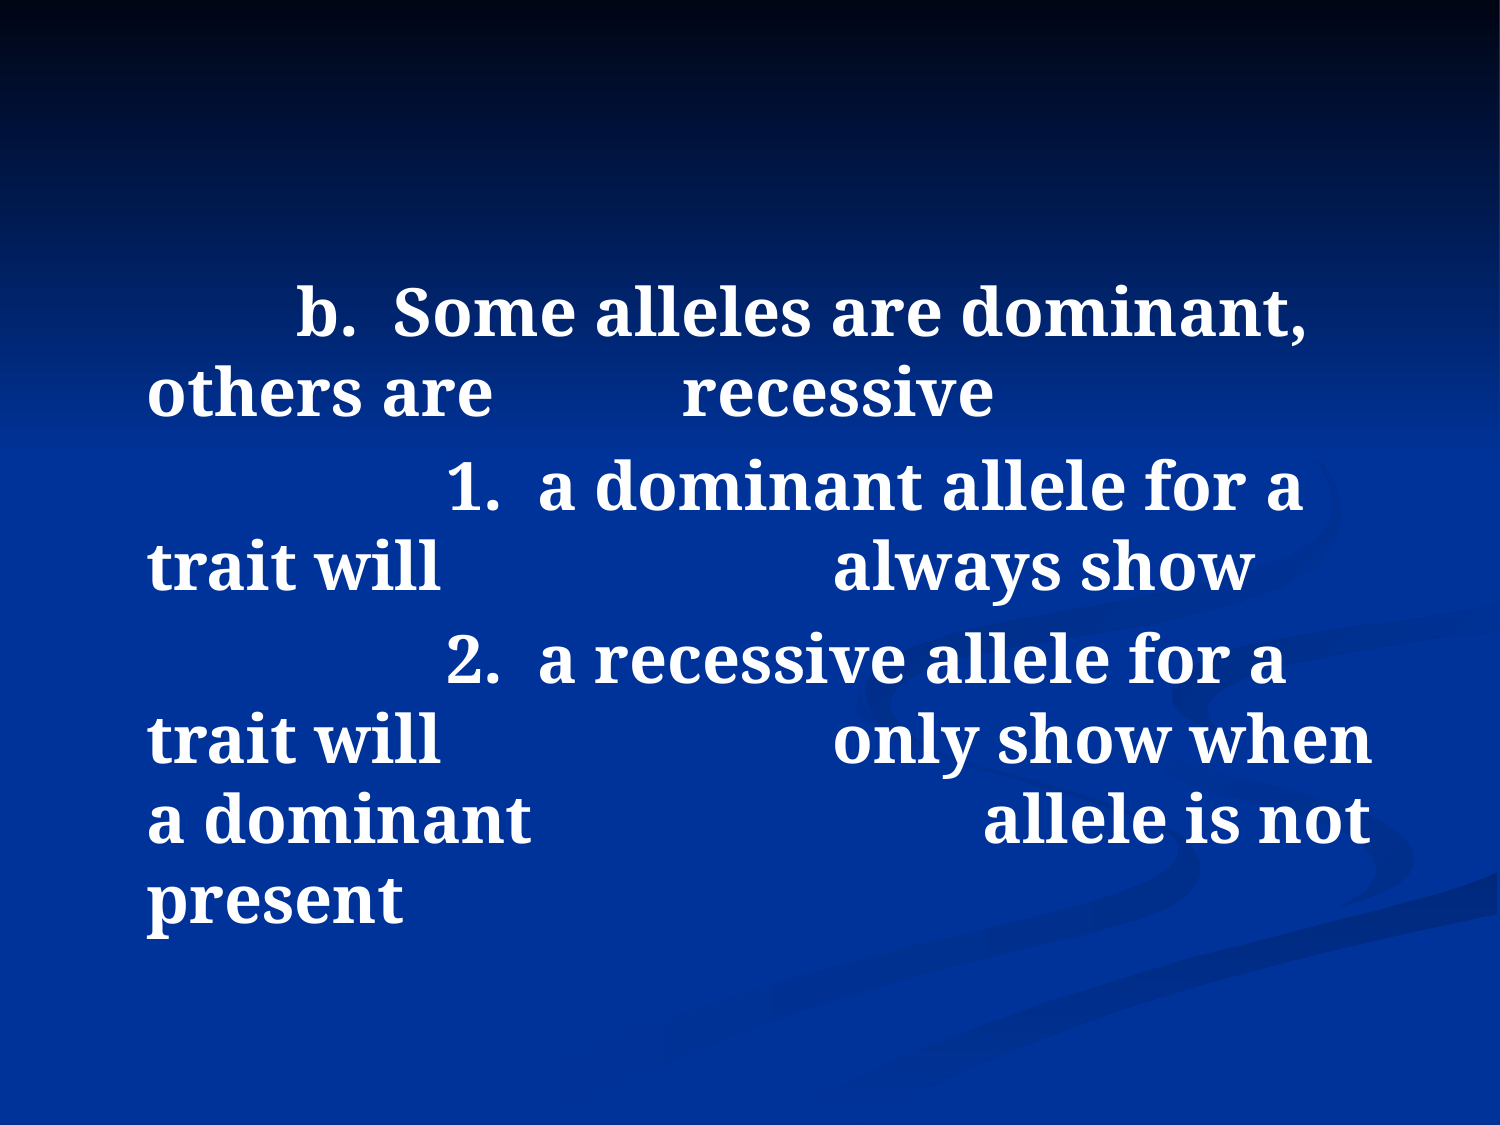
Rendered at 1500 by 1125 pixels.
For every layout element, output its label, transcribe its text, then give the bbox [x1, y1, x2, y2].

list b. Some alleles are dominant, others are recessive 1. a dominant allele for a trait will always show 2. a recessive allele for a trait will only show when a dominant allele is not present [74, 262, 1426, 1006]
